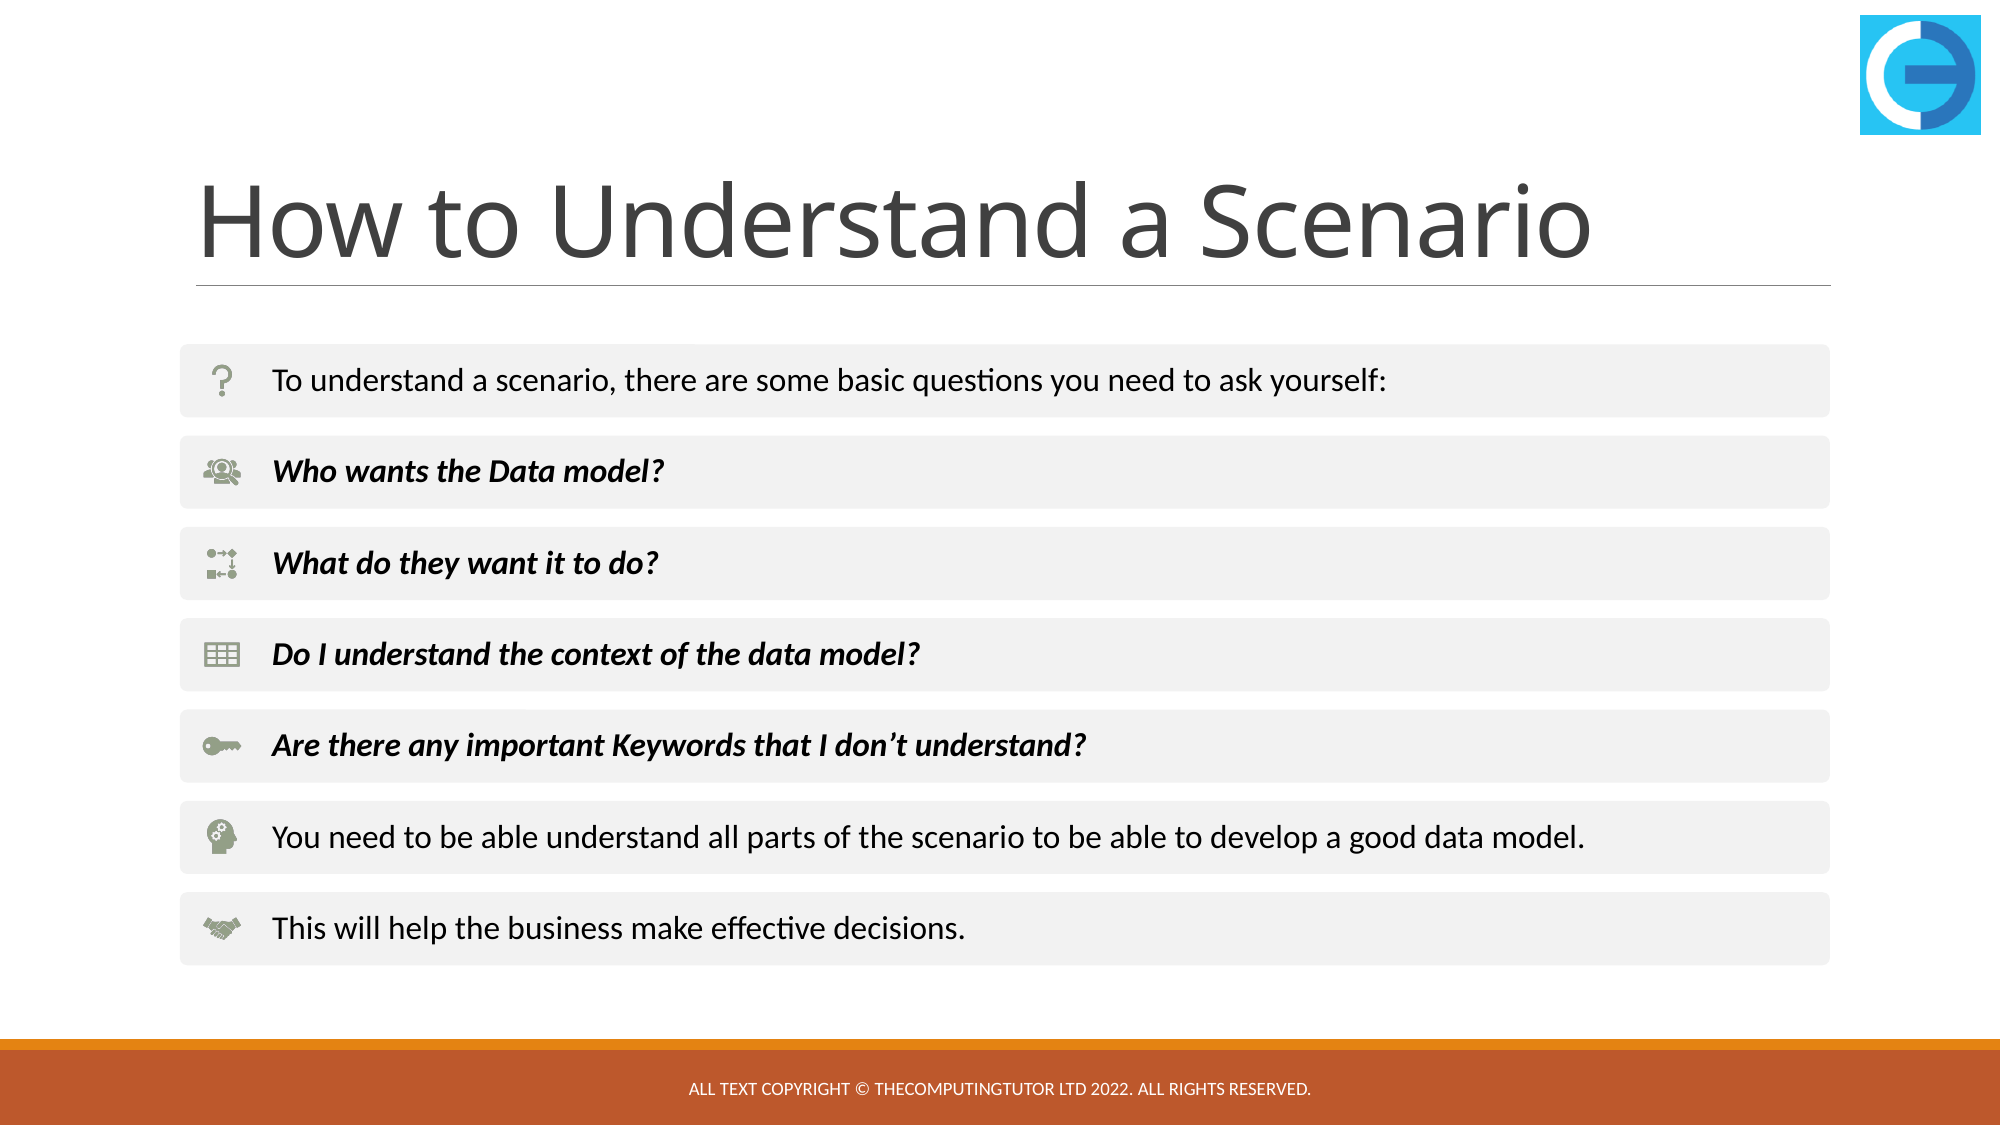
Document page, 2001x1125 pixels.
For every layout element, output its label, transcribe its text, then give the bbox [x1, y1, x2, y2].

picture [1860, 15, 1981, 135]
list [179, 343, 1831, 966]
title How to Understand a Scenario [180, 47, 1830, 285]
footer All text copyright © TheComputingTutor Ltd 2022. All rights Reserved. [604, 1059, 1396, 1120]
